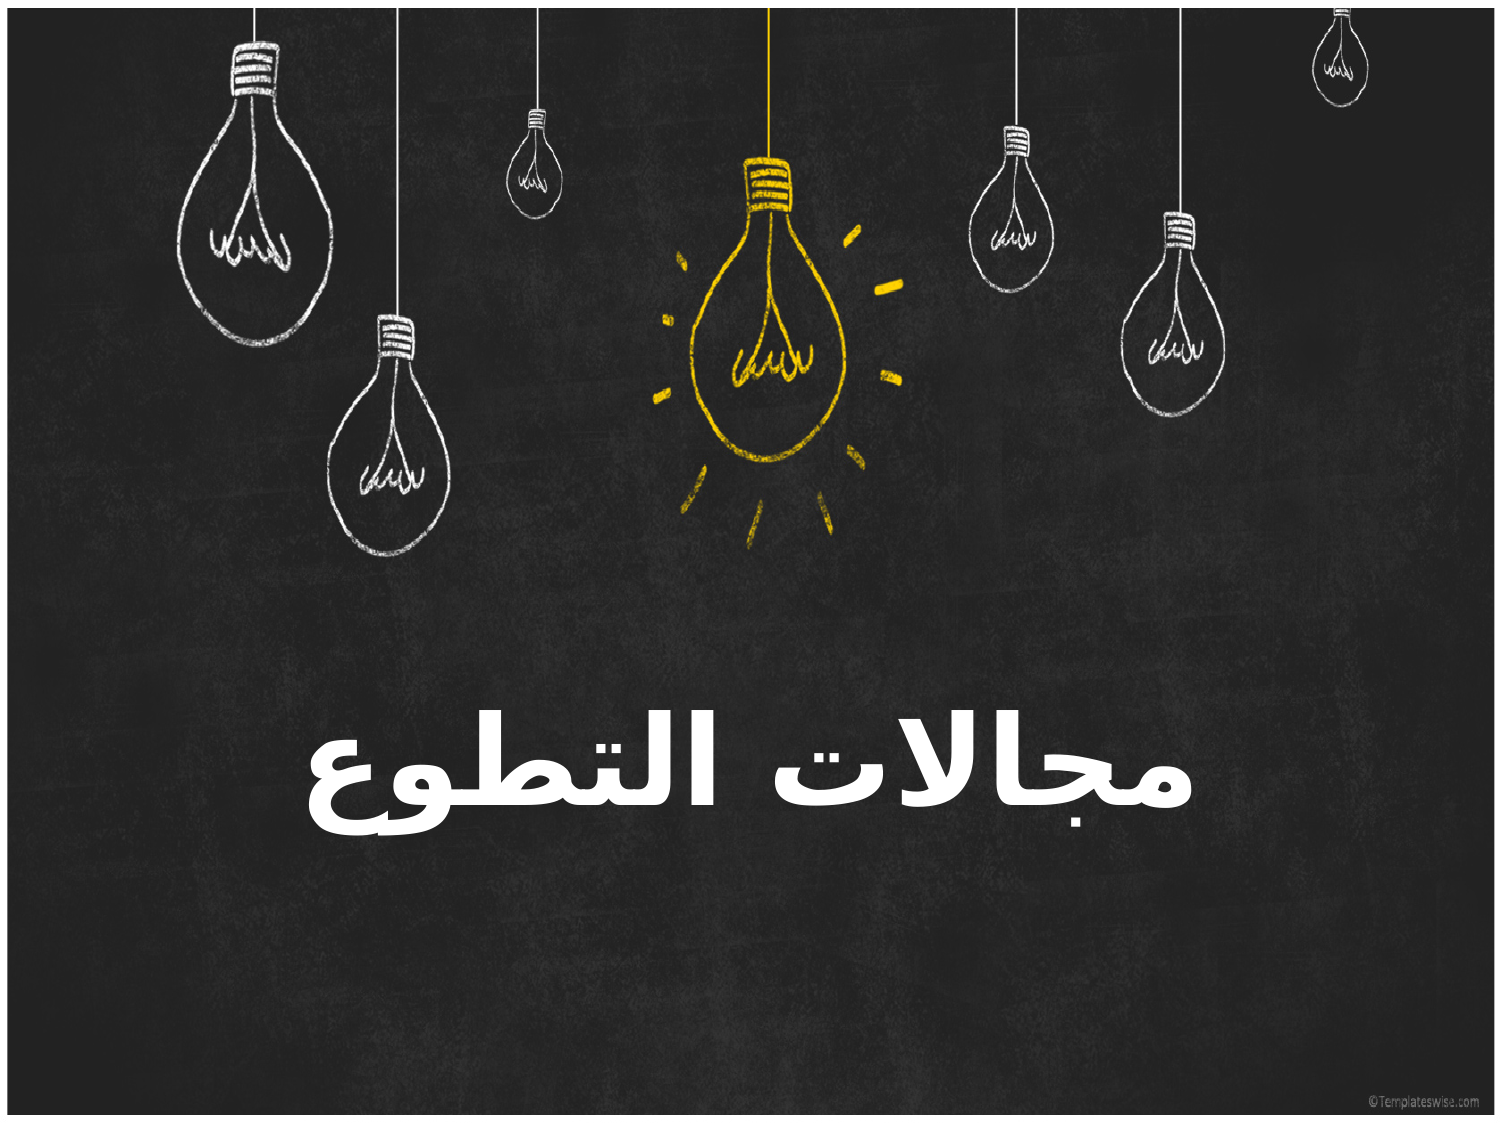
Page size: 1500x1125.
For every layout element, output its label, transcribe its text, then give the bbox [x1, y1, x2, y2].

picture [0, 0, 1500, 1125]
title مجالات التطوع [112, 680, 1388, 831]
